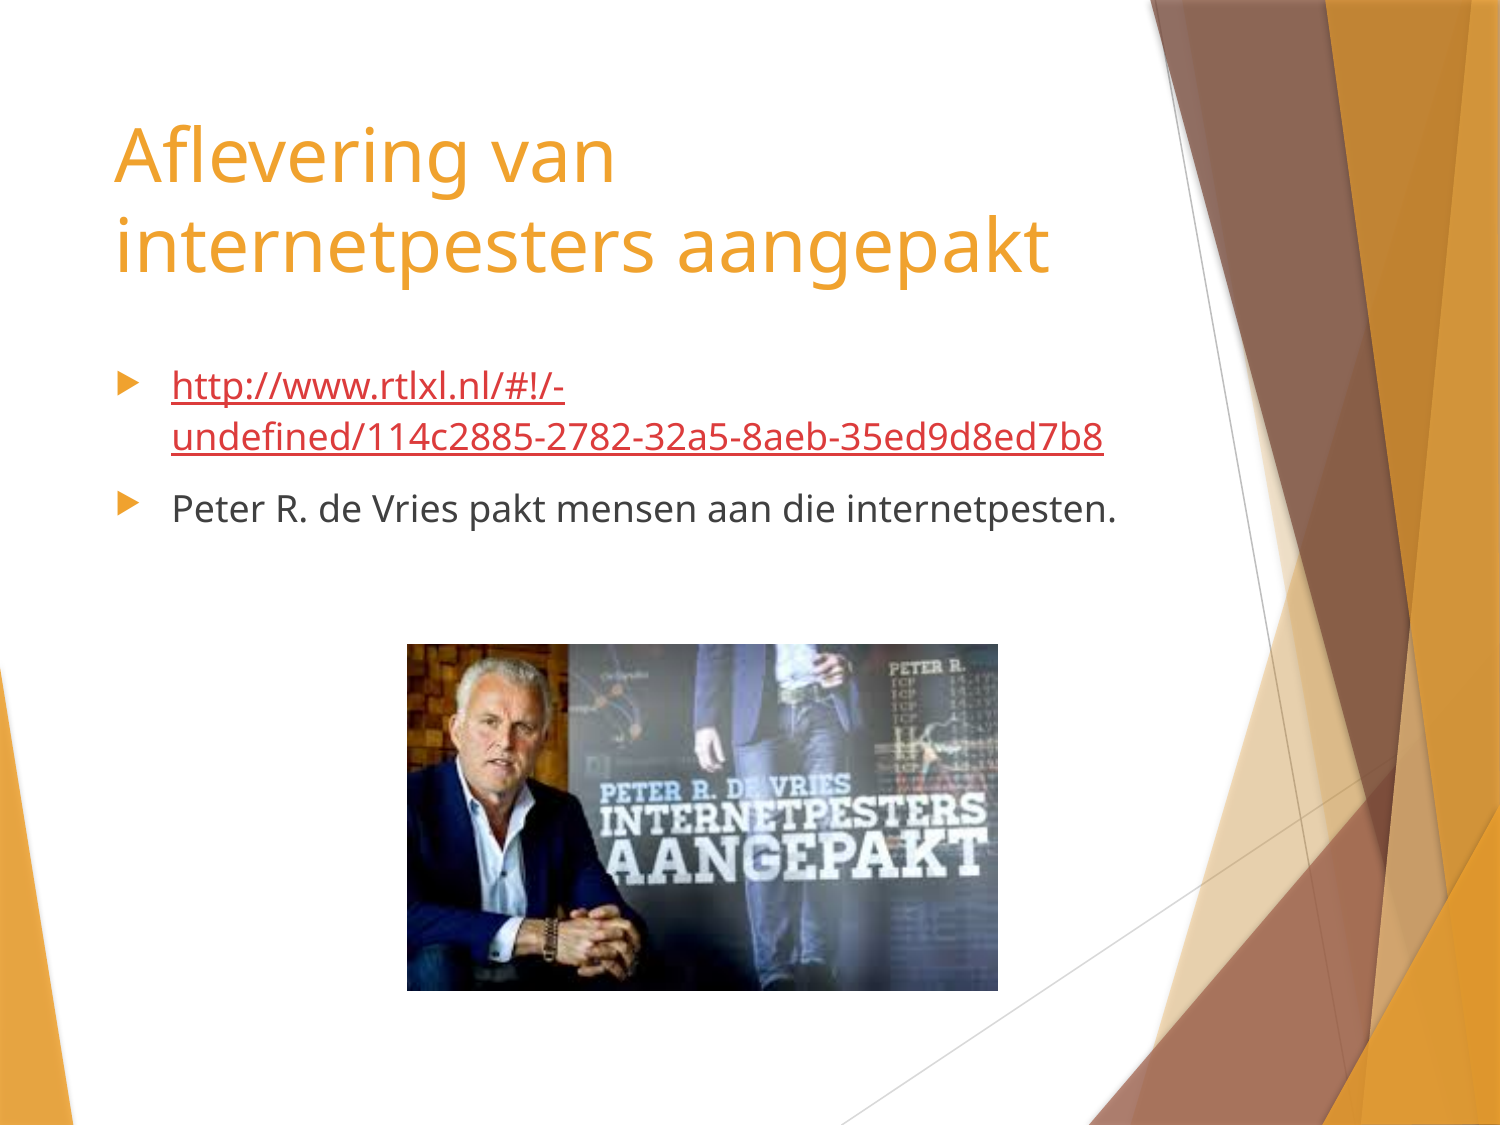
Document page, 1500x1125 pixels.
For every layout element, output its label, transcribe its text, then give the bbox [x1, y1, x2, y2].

title Aflevering van internetpesters aangepakt [99, 99, 1142, 317]
picture [406, 643, 999, 992]
list http://www.rtlxl.nl/#!/-undefined/114c2885-2782-32a5-8aeb-35ed9d8ed7b8 Peter R. de Vries pakt mensen aan die internetpesten. [99, 354, 1142, 992]
